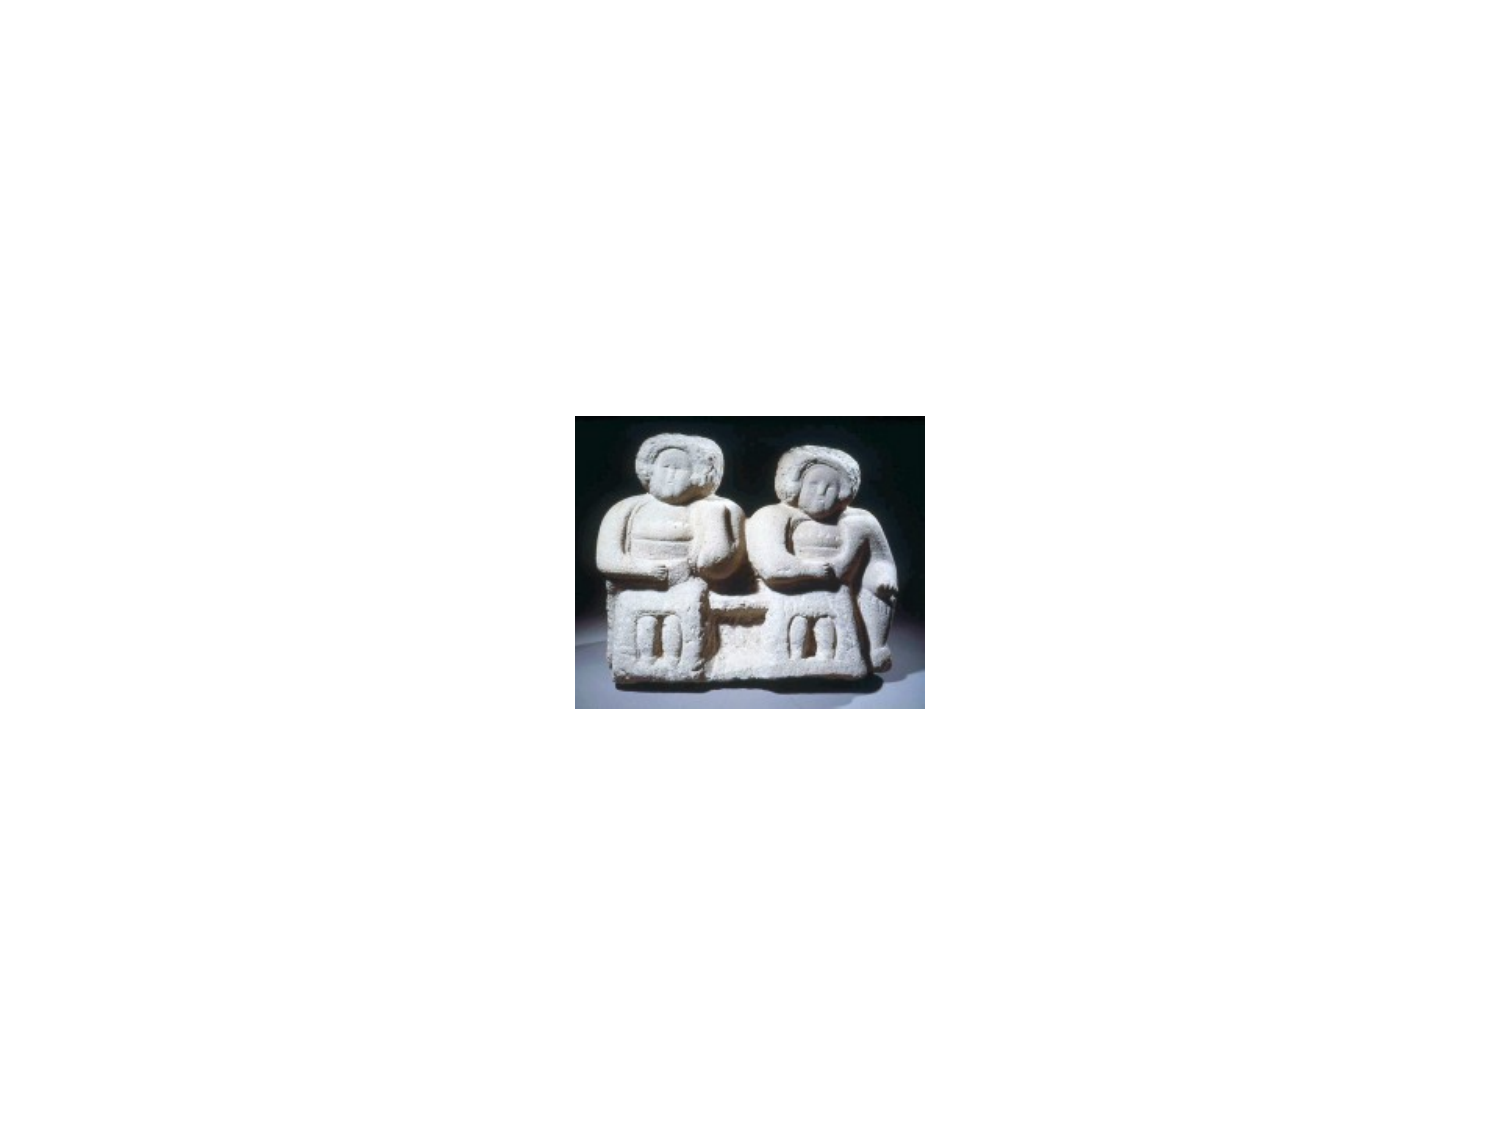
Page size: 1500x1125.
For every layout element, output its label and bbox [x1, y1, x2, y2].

picture [574, 416, 926, 709]
